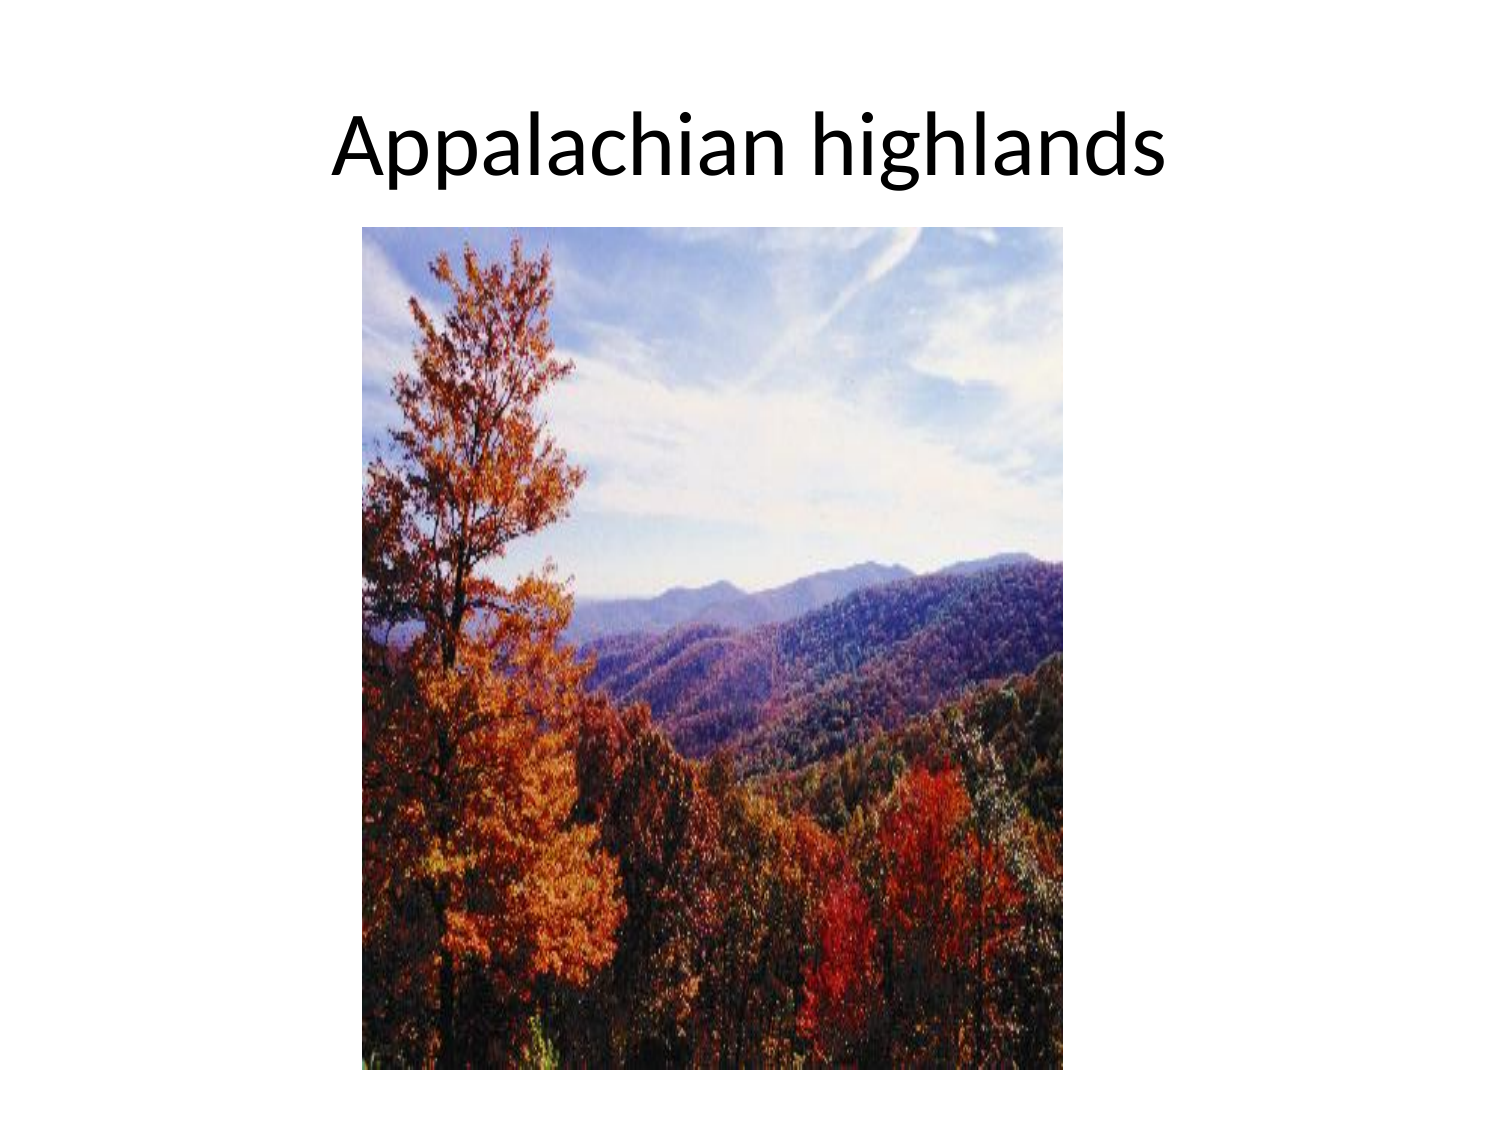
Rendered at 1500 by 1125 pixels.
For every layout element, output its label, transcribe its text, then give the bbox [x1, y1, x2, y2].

title Appalachian highlands [75, 45, 1425, 233]
picture [362, 227, 1063, 1070]
